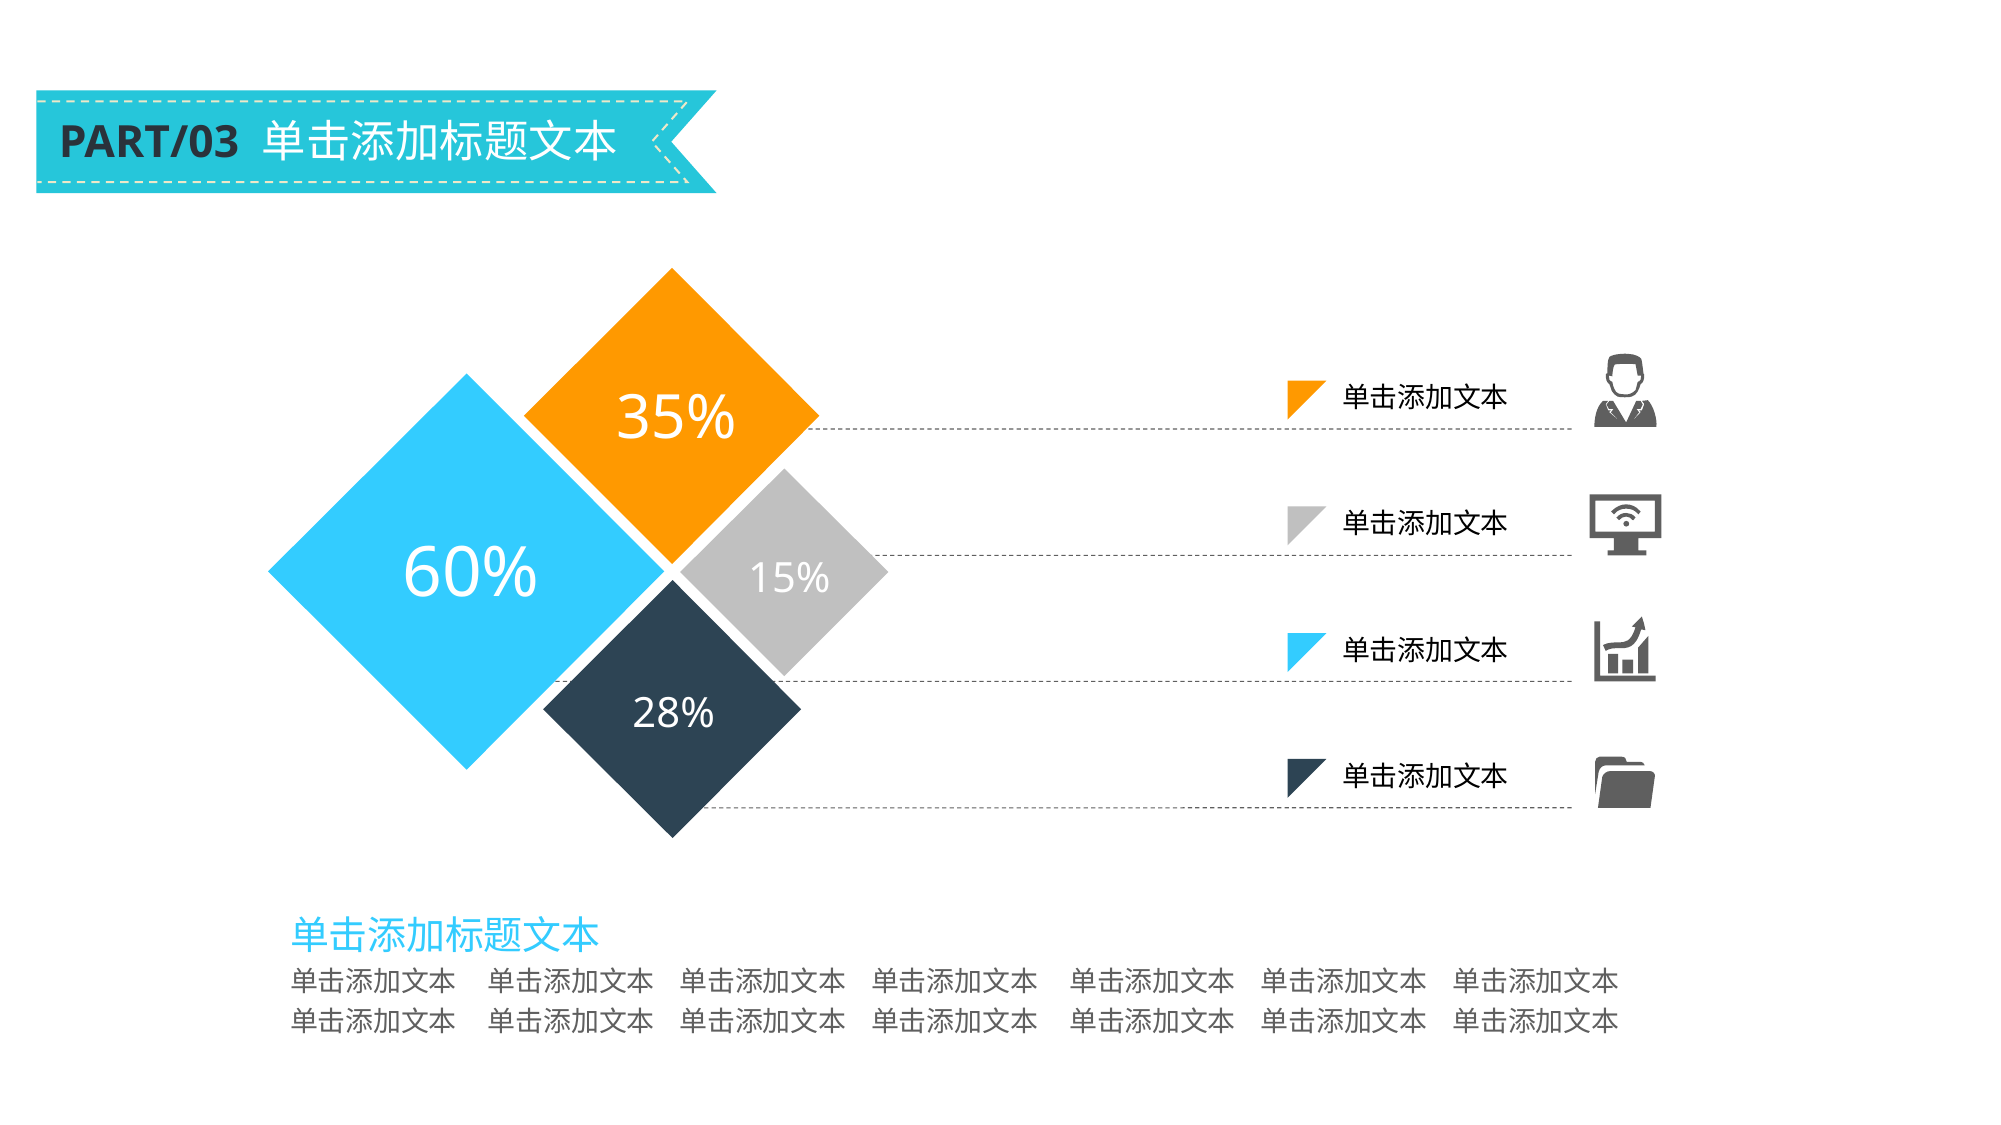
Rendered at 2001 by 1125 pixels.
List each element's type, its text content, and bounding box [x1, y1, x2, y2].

text_box [1287, 506, 1327, 546]
text_box [543, 580, 802, 839]
text_box [1605, 353, 1645, 398]
text_box 15% [748, 551, 831, 602]
text_box 单击添加标题文本 单击添加文本 单击添加文本 单击添加文本 单击添加文本 单击添加文本 单击添加文本 单击添加文本 单击添加文本 单击添加文本 单击添加文本 单击添加文本 单击添加文本 单击添加文本 单击添加文本 [275, 893, 1701, 1045]
text_box 单击添加文本 [1342, 506, 1509, 540]
text_box [1594, 621, 1656, 682]
text_box [1594, 400, 1657, 427]
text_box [36, 90, 717, 194]
text_box [1589, 494, 1662, 556]
text_box 35% [616, 377, 738, 451]
text_box [1603, 616, 1646, 652]
text_box 单击添加文本 [1342, 380, 1509, 414]
text_box [523, 267, 820, 565]
text_box 28% [632, 685, 716, 737]
text_box [268, 373, 665, 770]
text_box 单击添加文本 [1342, 632, 1509, 666]
text_box [1287, 380, 1327, 420]
text_box [1597, 771, 1655, 808]
text_box [1287, 633, 1327, 673]
text_box [680, 468, 889, 677]
text_box 单击添加文本 [1342, 758, 1509, 792]
text_box [1287, 758, 1327, 798]
text_box 60% [402, 527, 540, 611]
text_box [1595, 756, 1645, 795]
